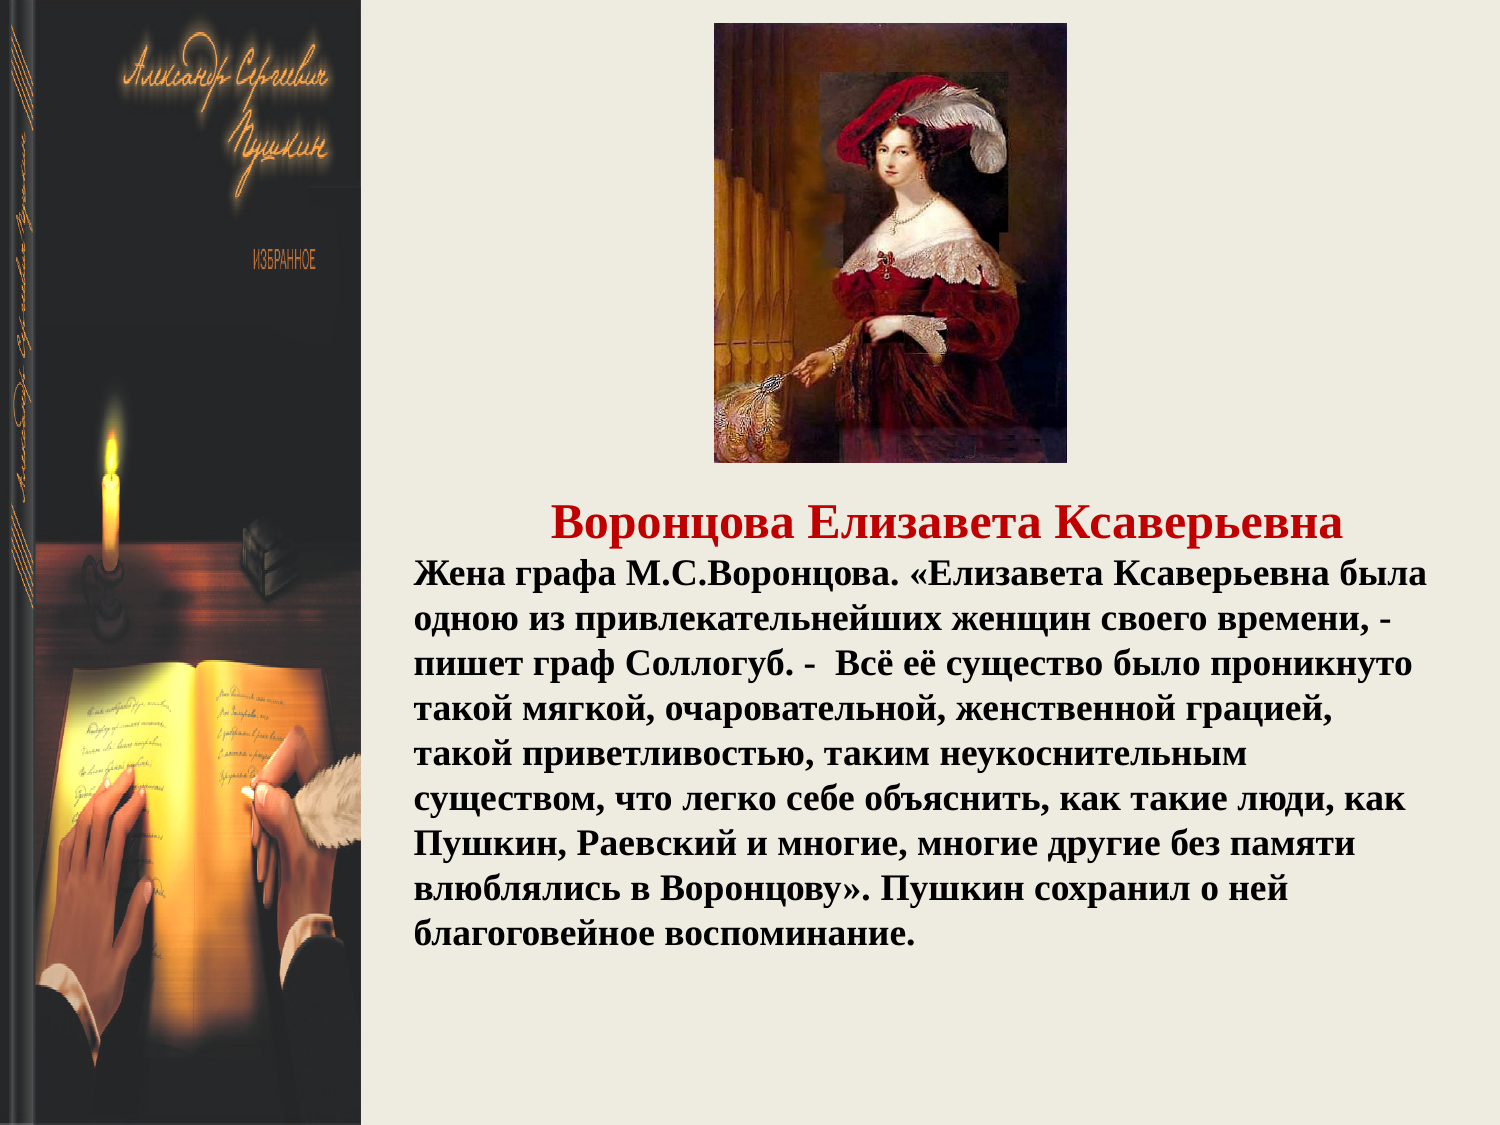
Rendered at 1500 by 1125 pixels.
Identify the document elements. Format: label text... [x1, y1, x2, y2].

picture [0, 0, 361, 1125]
picture [714, 23, 1067, 464]
title Воронцова Елизавета Ксаверьевна Жена графа М.С.Воронцова. «Елизавета Ксаверьевна была одною из привлекательнейших женщин своего времени, - пишет граф Соллогуб. - Всё её существо было проникнуто такой мягкой, очаровательной, женственной грацией, такой приветливостью, таким неукоснительным существом, что легко себе объяснить, как такие люди, как Пушкин, Раевский и многие, многие другие без памяти влюблялись в Воронцову». Пушкин сохранил о ней благоговейное воспоминание. [398, 375, 1454, 1067]
